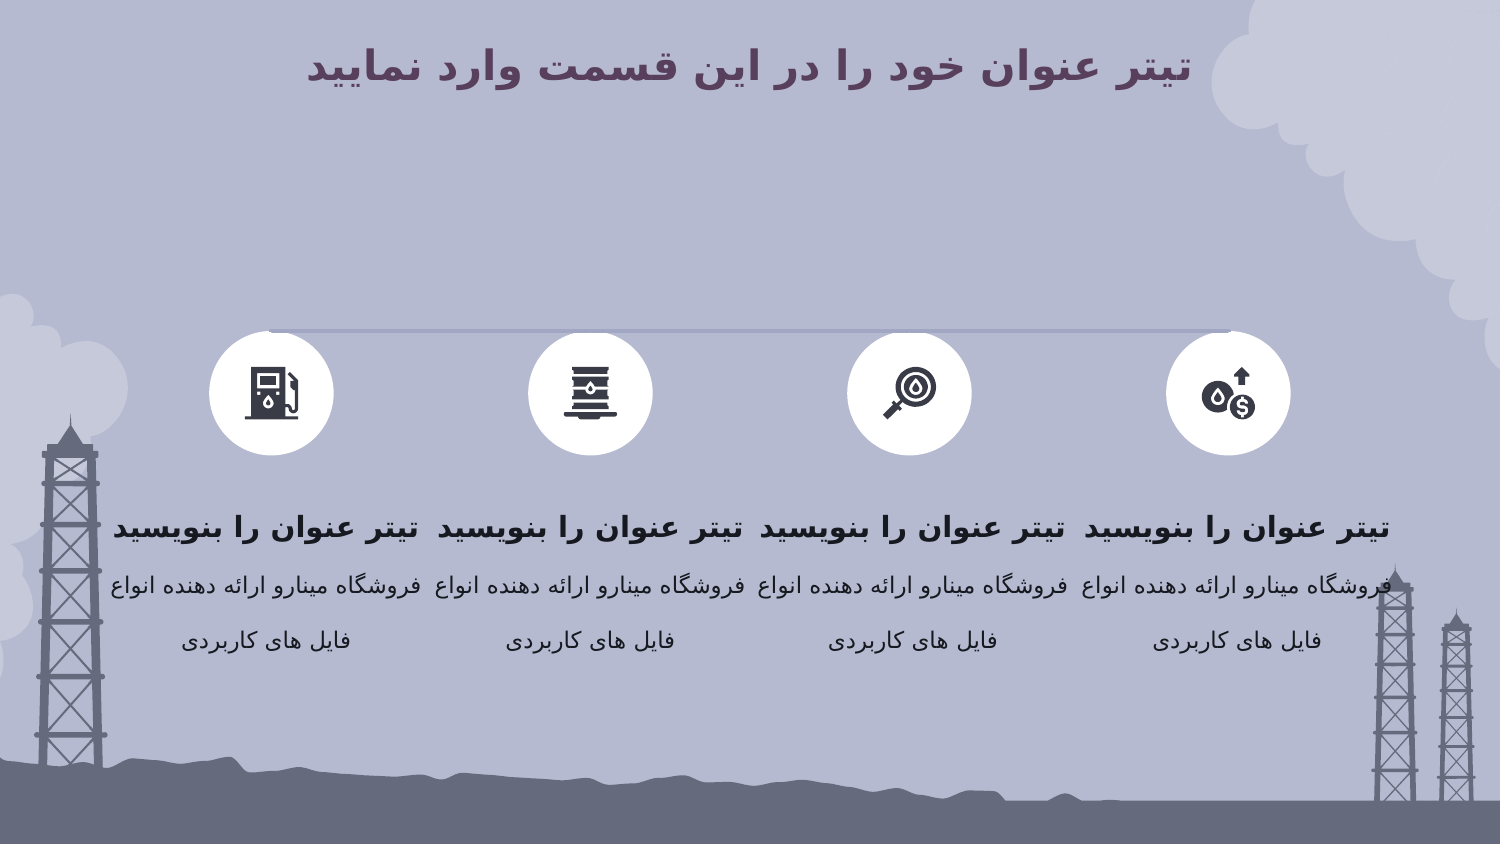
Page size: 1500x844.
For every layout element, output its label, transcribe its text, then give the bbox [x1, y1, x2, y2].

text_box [563, 366, 618, 420]
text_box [882, 366, 937, 420]
text_box [209, 331, 334, 456]
text_box تیتر عنوان را بنویسید فروشگاه مینارو ارائه دهنده انواع فایل های کاربردی [1053, 465, 1422, 661]
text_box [1201, 366, 1256, 420]
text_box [244, 366, 299, 420]
text_box [528, 333, 653, 456]
text_box تیتر عنوان را بنویسید فروشگاه مینارو ارائه دهنده انواع فایل های کاربردی [728, 465, 1053, 661]
text_box تیتر عنوان را بنویسید فروشگاه مینارو ارائه دهنده انواع فایل های کاربردی [406, 465, 728, 661]
text_box [847, 333, 972, 456]
text_box تیتر عنوان را بنویسید فروشگاه مینارو ارائه دهنده انواع فایل های کاربردی [81, 465, 406, 661]
text_box [1166, 331, 1291, 456]
text_box تیتر عنوان خود را در این قسمت وارد نمایید [0, 6, 1500, 96]
